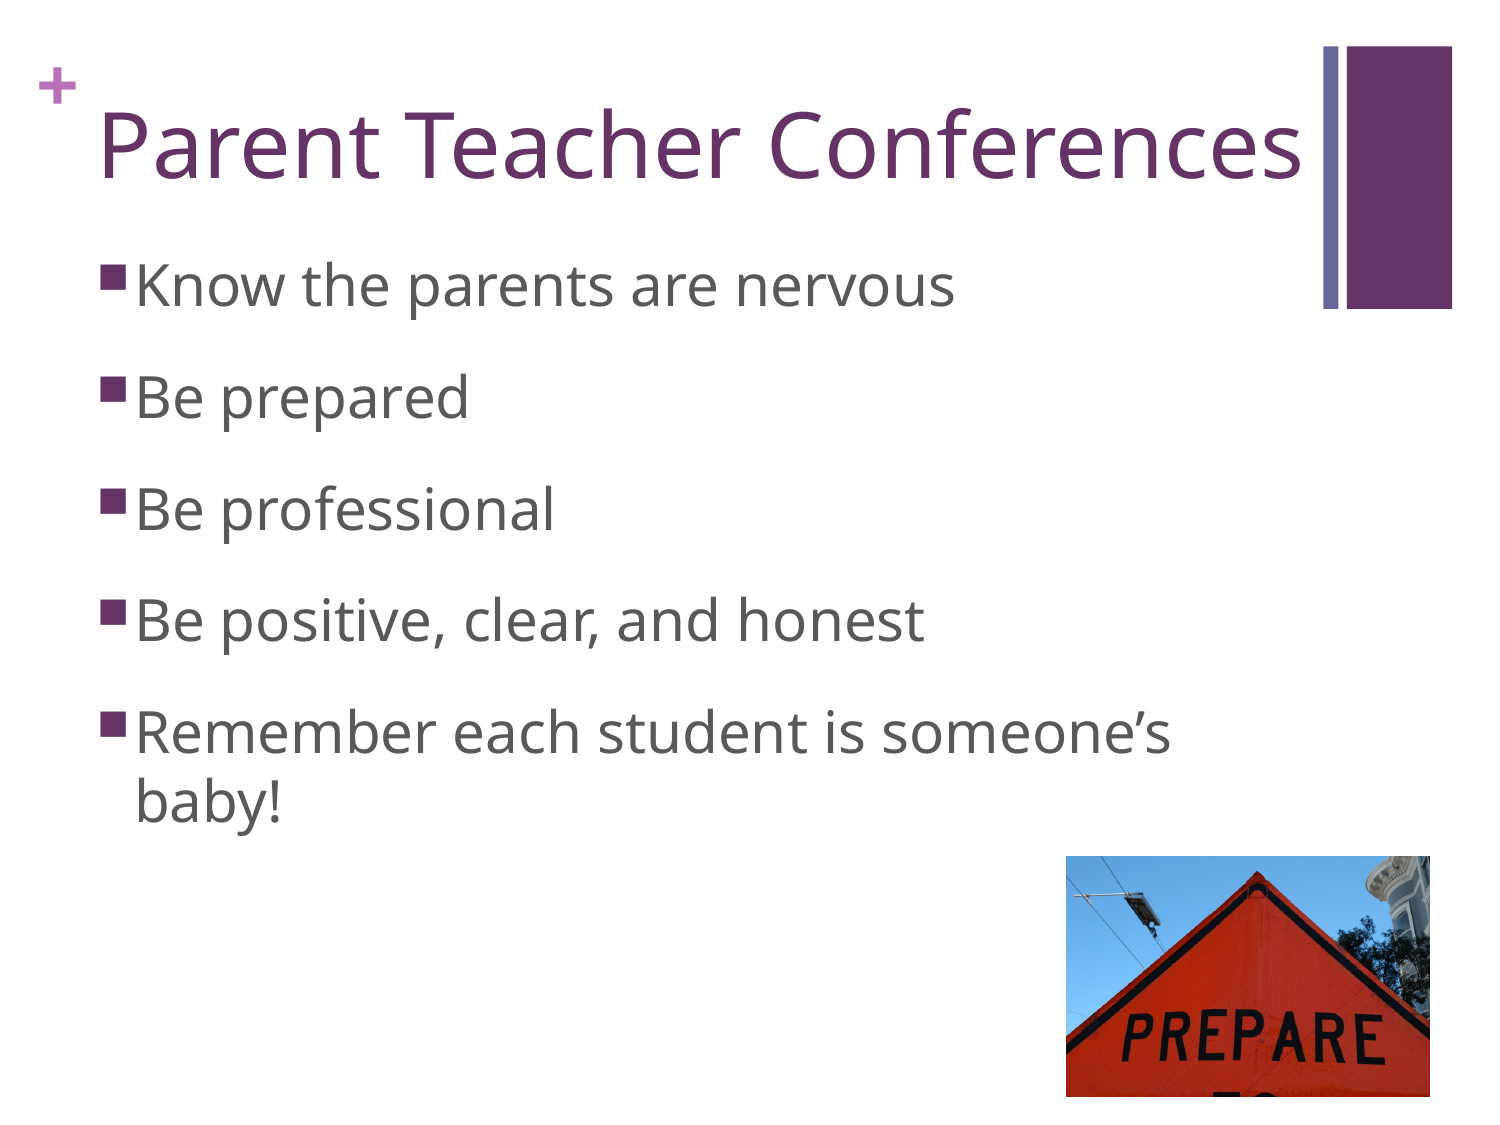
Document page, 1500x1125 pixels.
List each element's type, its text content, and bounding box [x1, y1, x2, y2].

picture [1066, 855, 1431, 1098]
list Know the parents are nervous Be prepared Be professional Be positive, clear, and honest Remember each student is someone’s baby! [81, 241, 1322, 922]
title Parent Teacher Conferences [81, 79, 1322, 241]
